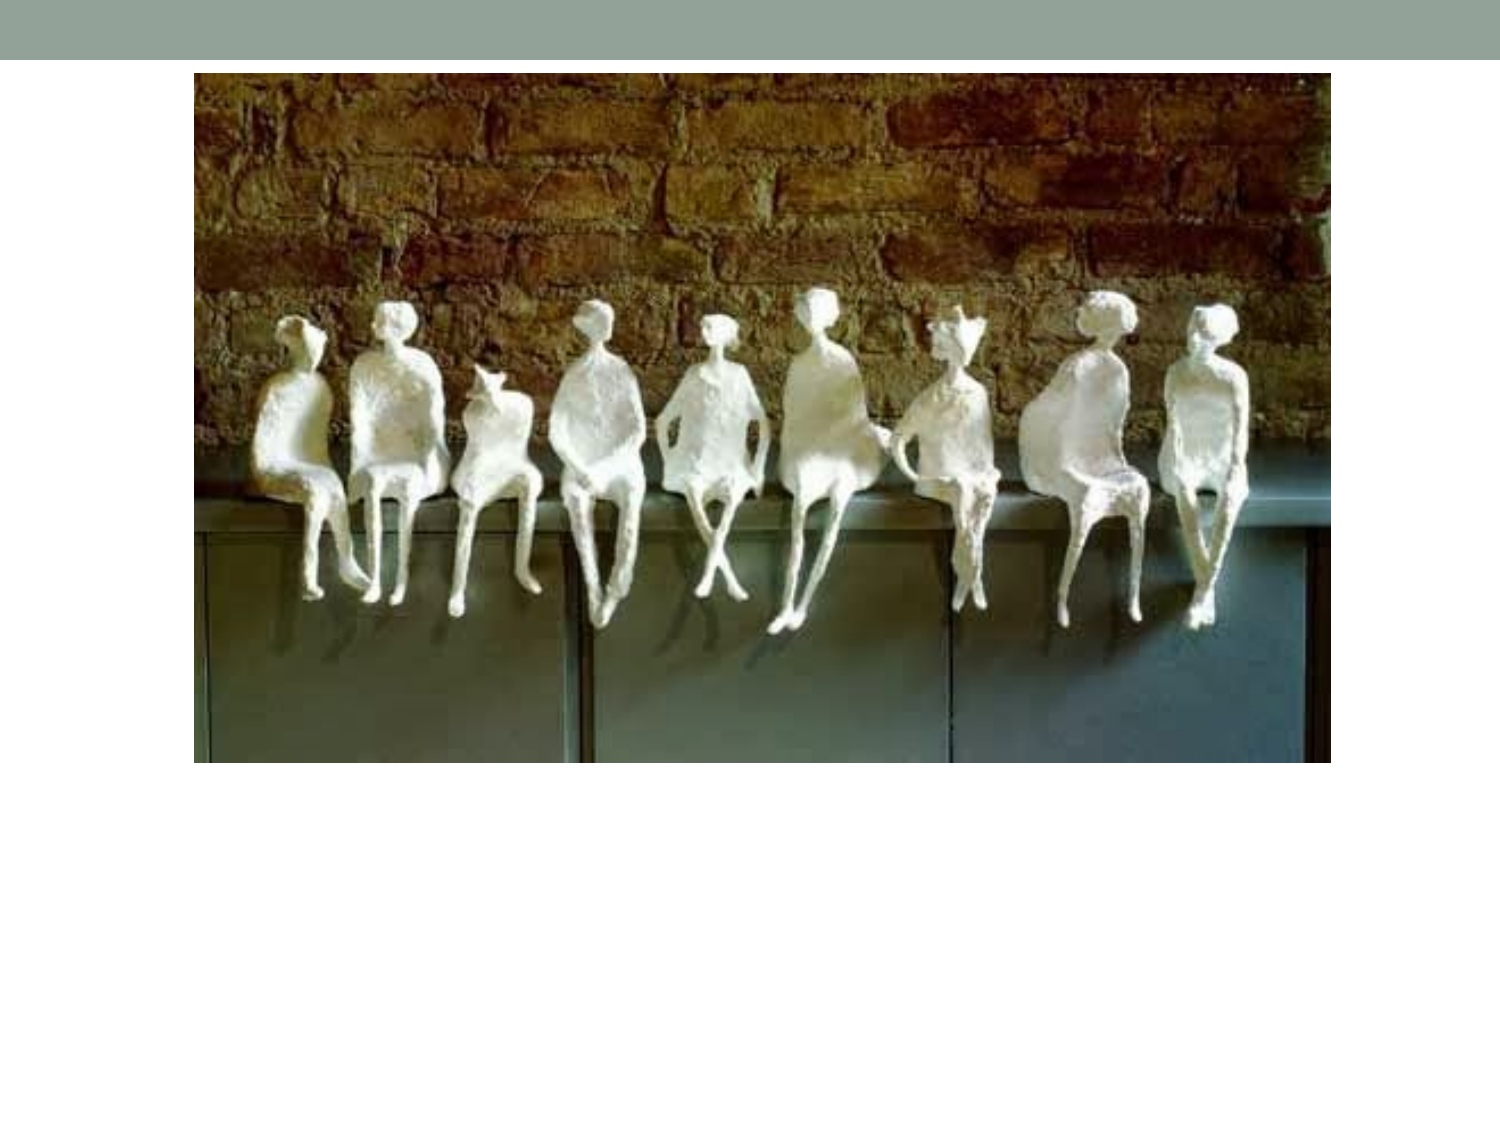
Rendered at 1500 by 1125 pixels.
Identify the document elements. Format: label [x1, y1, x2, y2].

picture [194, 73, 1332, 763]
